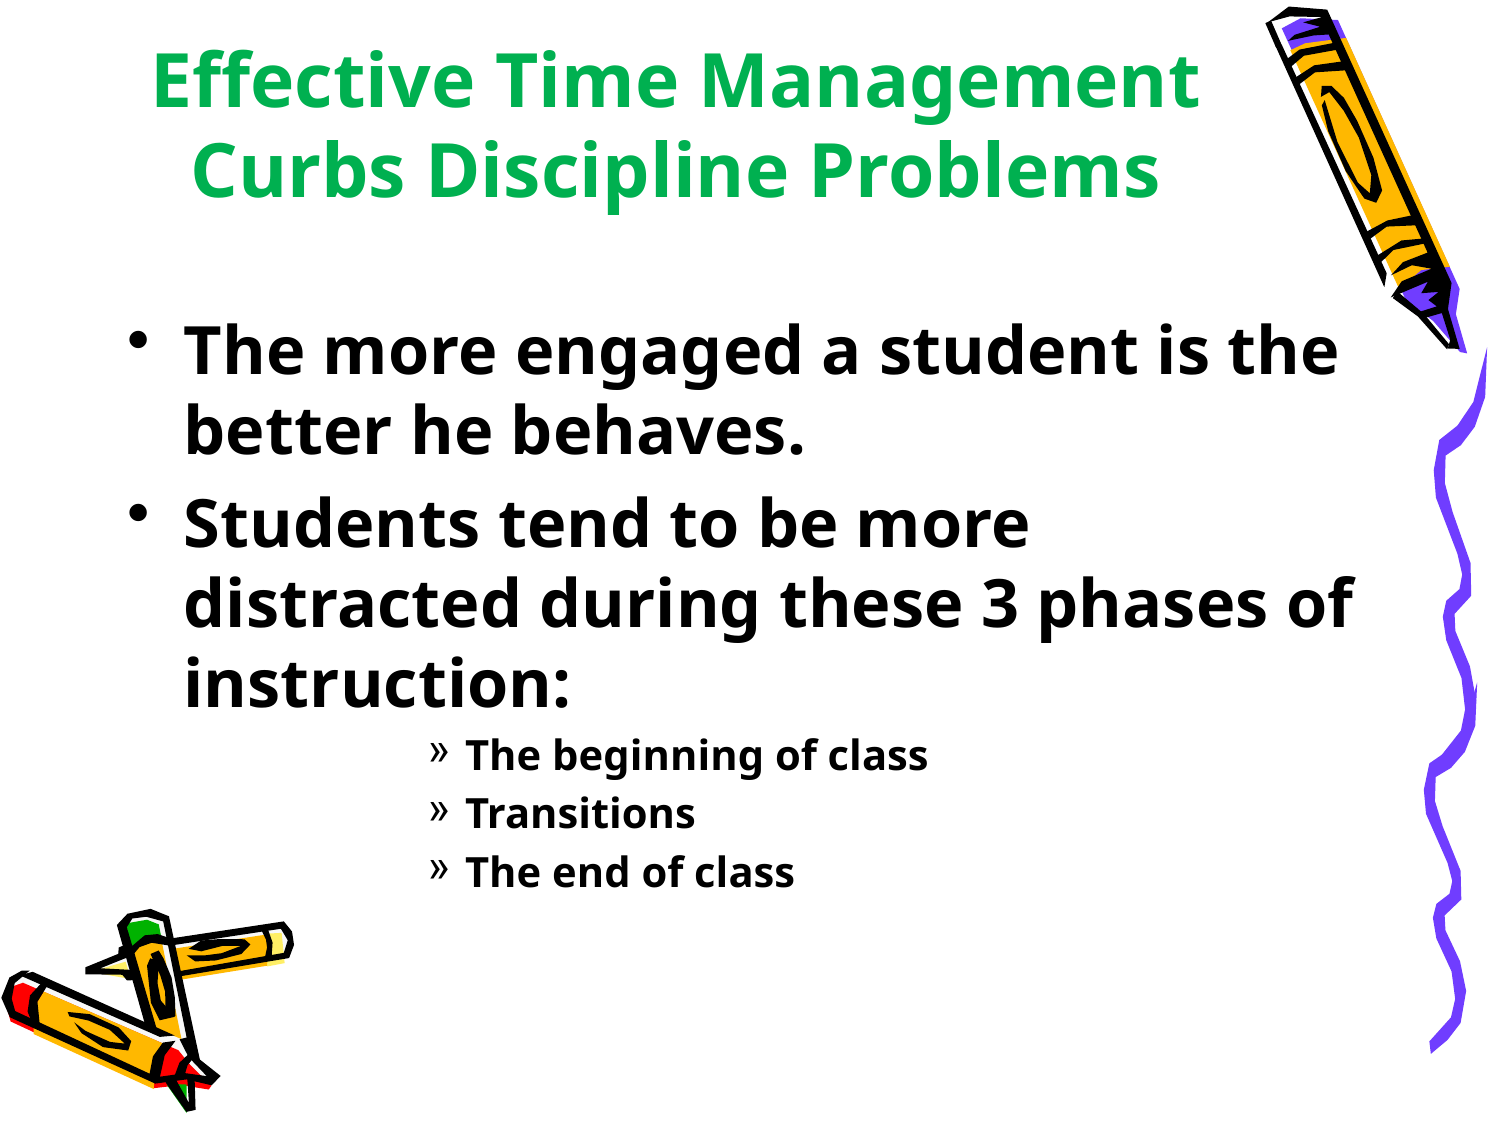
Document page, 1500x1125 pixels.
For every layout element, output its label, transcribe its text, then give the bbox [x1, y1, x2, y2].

title Effective Time Management Curbs Discipline Problems [112, 24, 1240, 288]
list The more engaged a student is the better he behaves. Students tend to be more distracted during these 3 phases of instruction: The beginning of class Transitions The end of class [112, 299, 1376, 1051]
